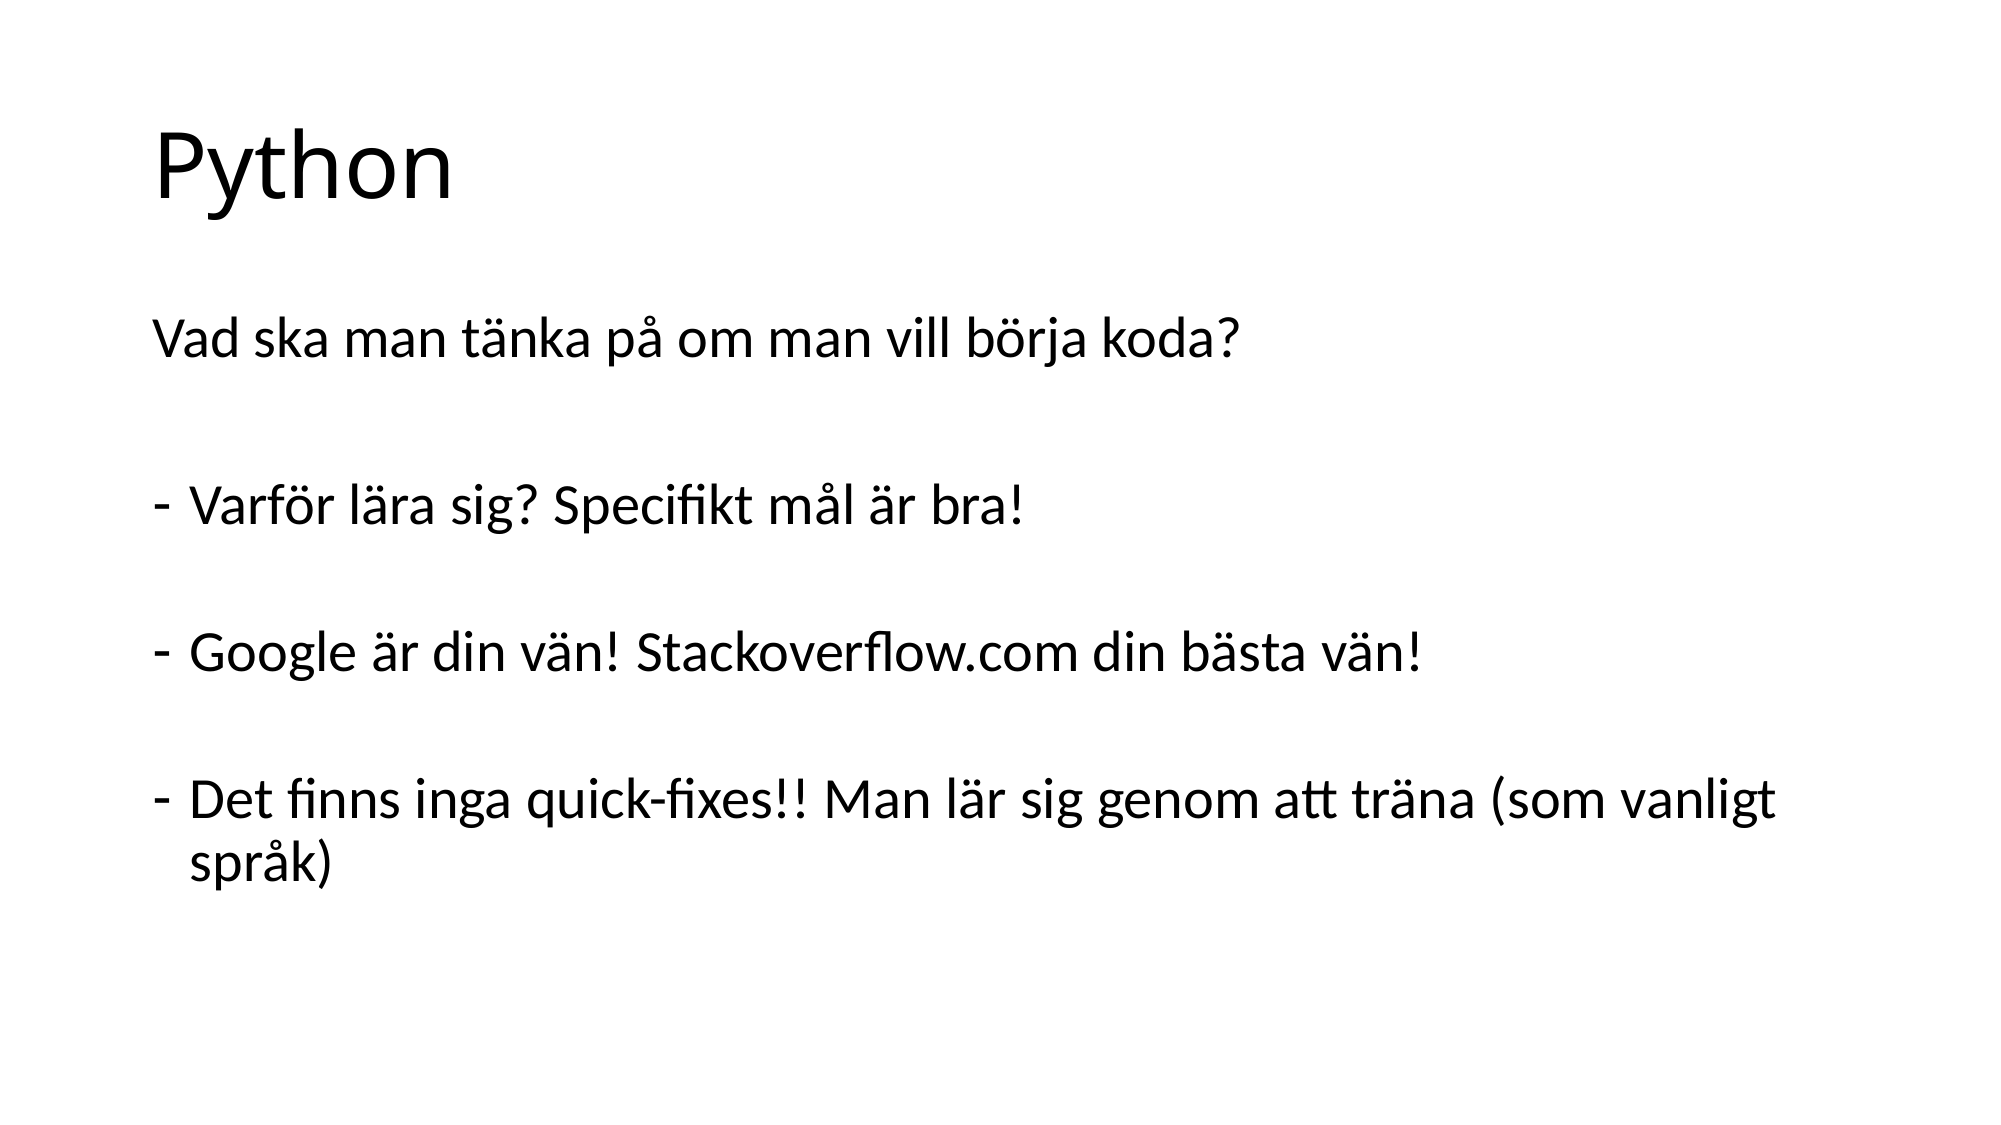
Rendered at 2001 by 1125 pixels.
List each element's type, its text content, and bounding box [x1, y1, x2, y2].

list Vad ska man tänka på om man vill börja koda? Varför lära sig? Specifikt mål är bra! Google är din vän! Stackoverflow.com din bästa vän! Det finns inga quick-fixes!! Man lär sig genom att träna (som vanligt språk) [137, 299, 1863, 1014]
title Python [137, 59, 1863, 278]
